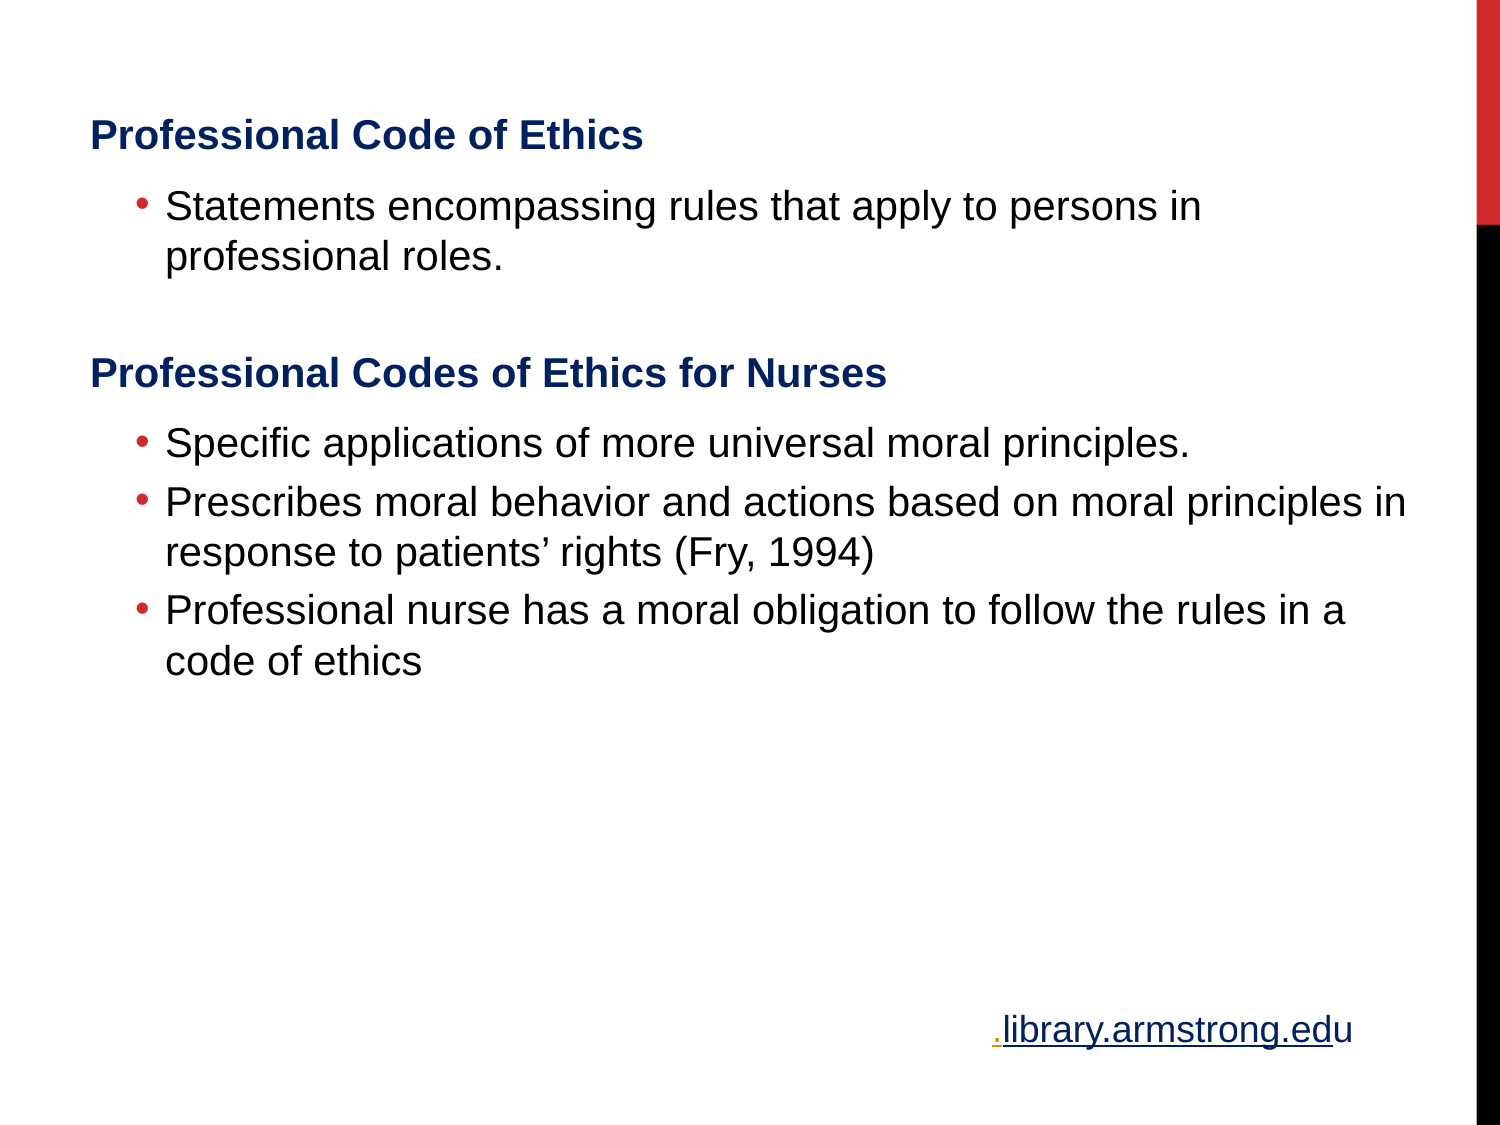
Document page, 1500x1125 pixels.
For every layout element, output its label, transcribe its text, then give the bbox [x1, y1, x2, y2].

text_box .library.armstrong.edu [977, 998, 1369, 1058]
list Professional Code of Ethics Statements encompassing rules that apply to persons in professional roles. Professional Codes of Ethics for Nurses Specific applications of more universal moral principles. Prescribes moral behavior and actions based on moral principles in response to patients’ rights (Fry, 1994) Professional nurse has a moral obligation to follow the rules in a code of ethics [75, 99, 1425, 1005]
